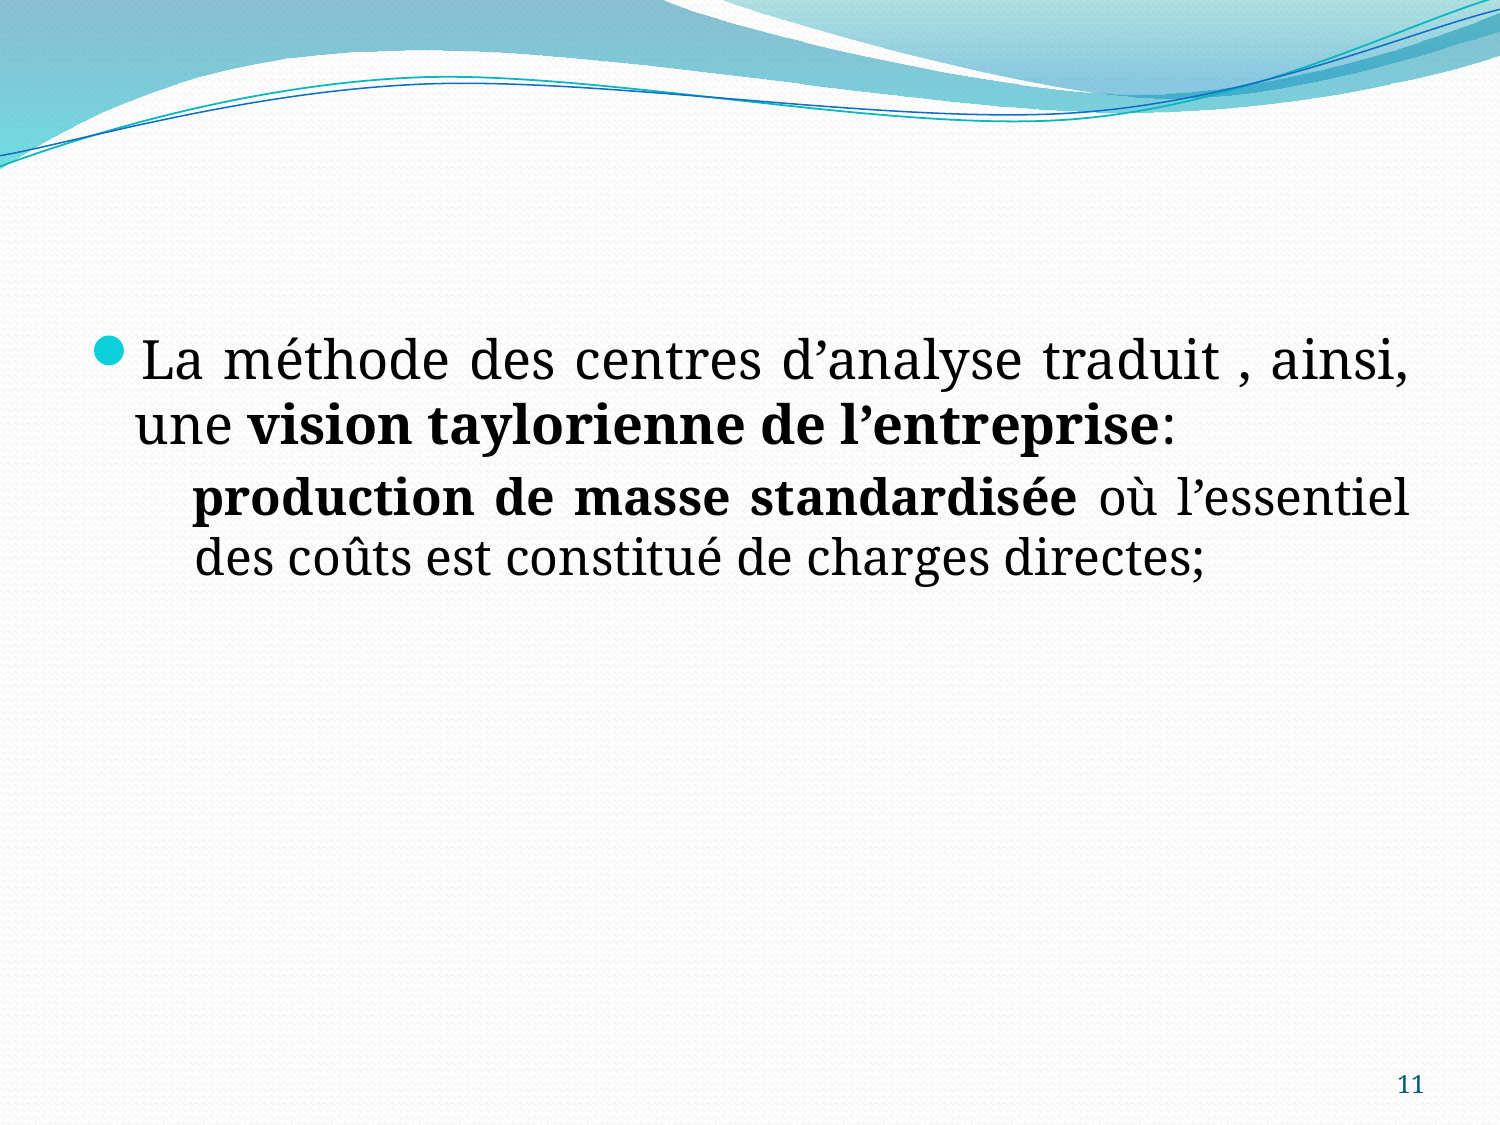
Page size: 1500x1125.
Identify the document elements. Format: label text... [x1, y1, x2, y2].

slide_number 11 [1299, 1042, 1425, 1103]
list La méthode des centres d’analyse traduit , ainsi, une vision taylorienne de l’entreprise: production de masse standardisée où l’essentiel des coûts est constitué de charges directes; [75, 317, 1425, 1038]
